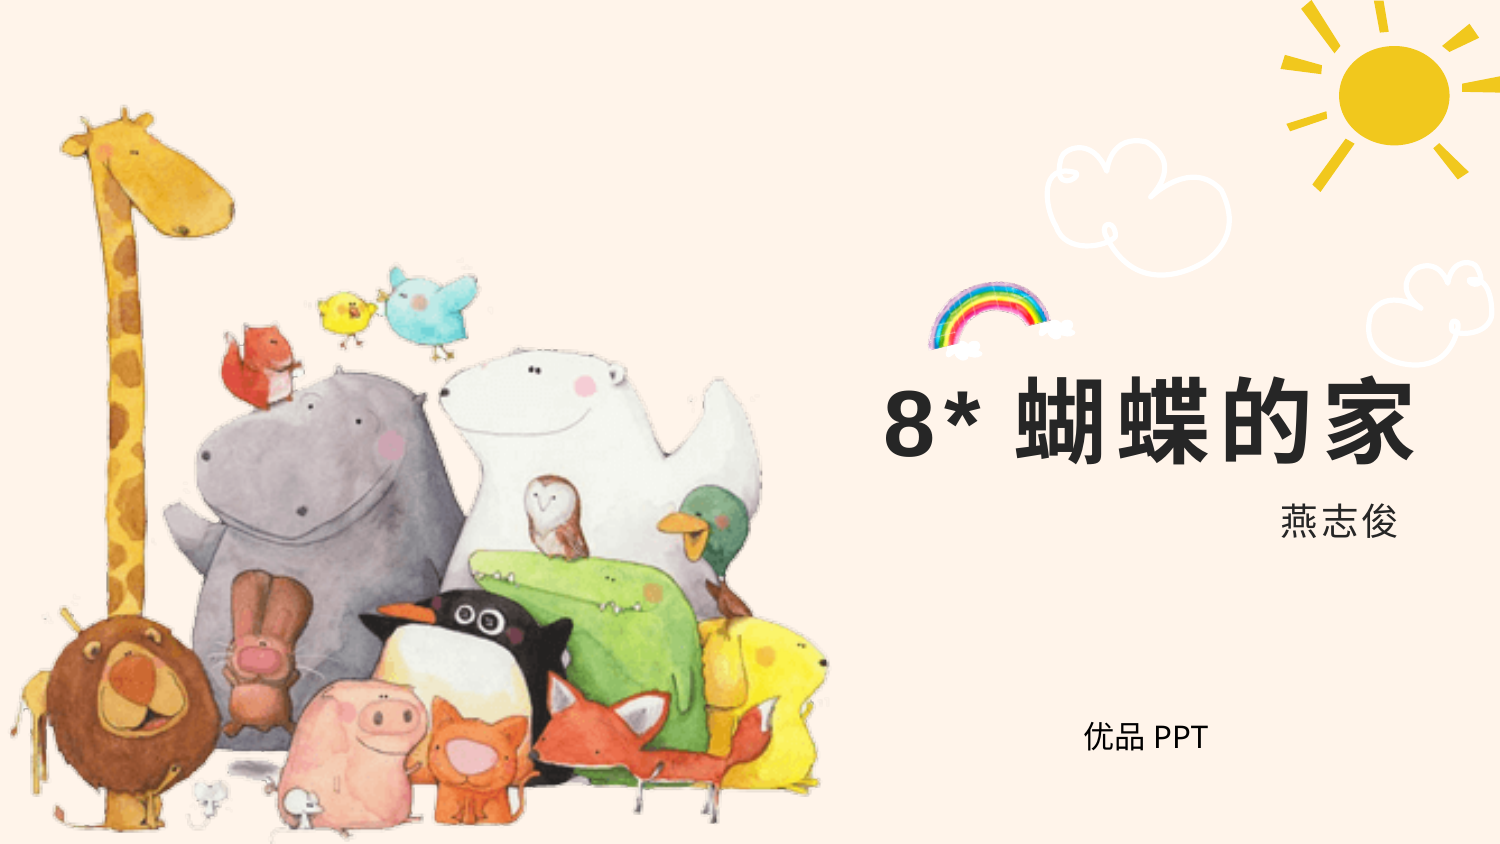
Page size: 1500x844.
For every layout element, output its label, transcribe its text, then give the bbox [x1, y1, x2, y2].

picture [0, 97, 834, 844]
title 8*蝴蝶的家 [817, 361, 1483, 476]
subtitle 燕志俊 [914, 498, 1411, 575]
picture [916, 268, 1053, 352]
text_box 优品PPT [1029, 707, 1262, 760]
